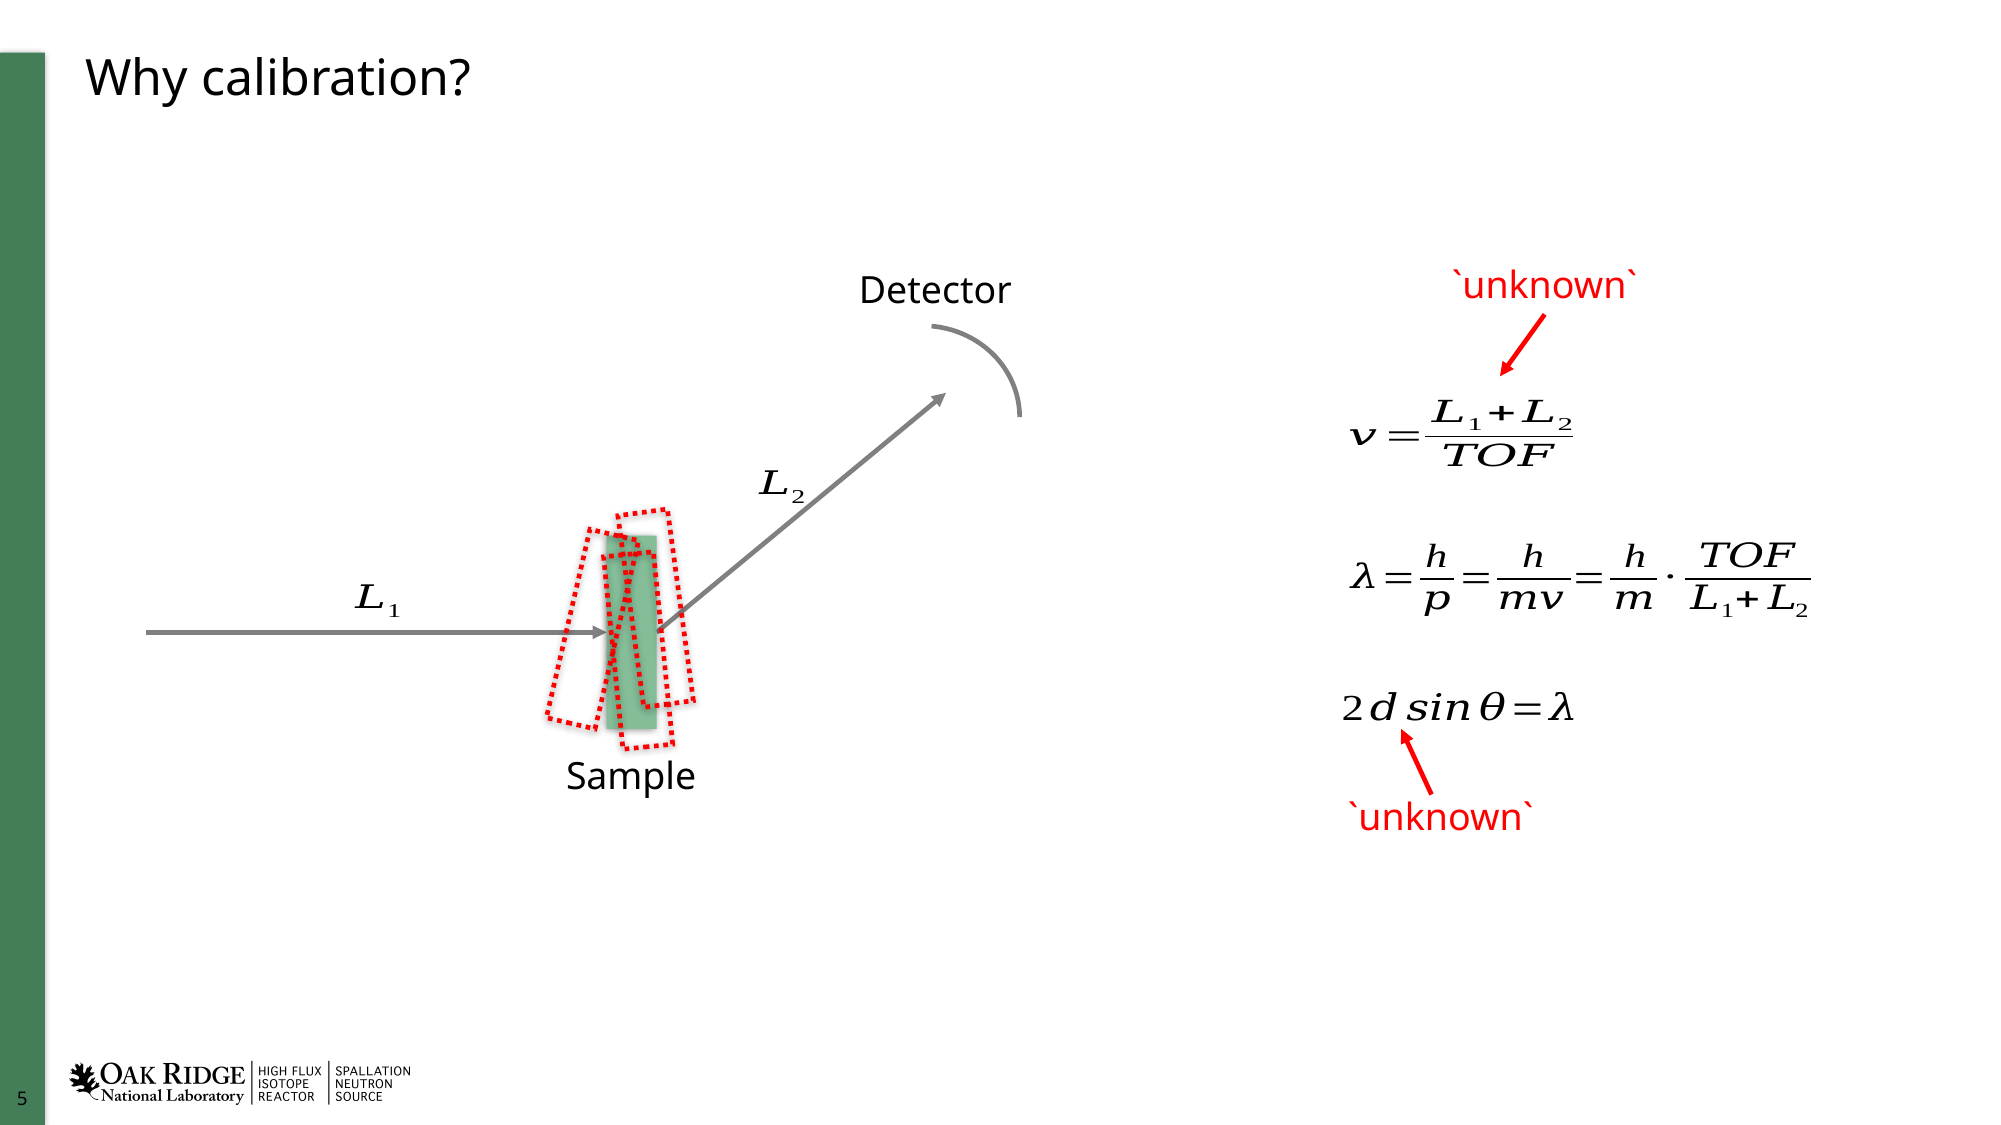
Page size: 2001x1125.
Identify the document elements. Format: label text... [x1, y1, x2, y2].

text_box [1401, 728, 1432, 795]
text_box [546, 633, 609, 729]
text_box Detector [843, 264, 1027, 320]
text_box [925, 325, 1021, 418]
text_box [1341, 395, 1815, 730]
text_box [617, 510, 656, 551]
text_box [566, 529, 616, 632]
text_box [656, 392, 947, 633]
text_box [603, 551, 673, 750]
text_box Sample [551, 749, 712, 805]
text_box `unknown` [1333, 790, 1549, 846]
title Why calibration? [70, 44, 513, 115]
picture [66, 1058, 413, 1108]
text_box [667, 633, 694, 704]
text_box [606, 692, 615, 729]
text_box `unknown` [1437, 258, 1653, 314]
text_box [1499, 314, 1545, 377]
